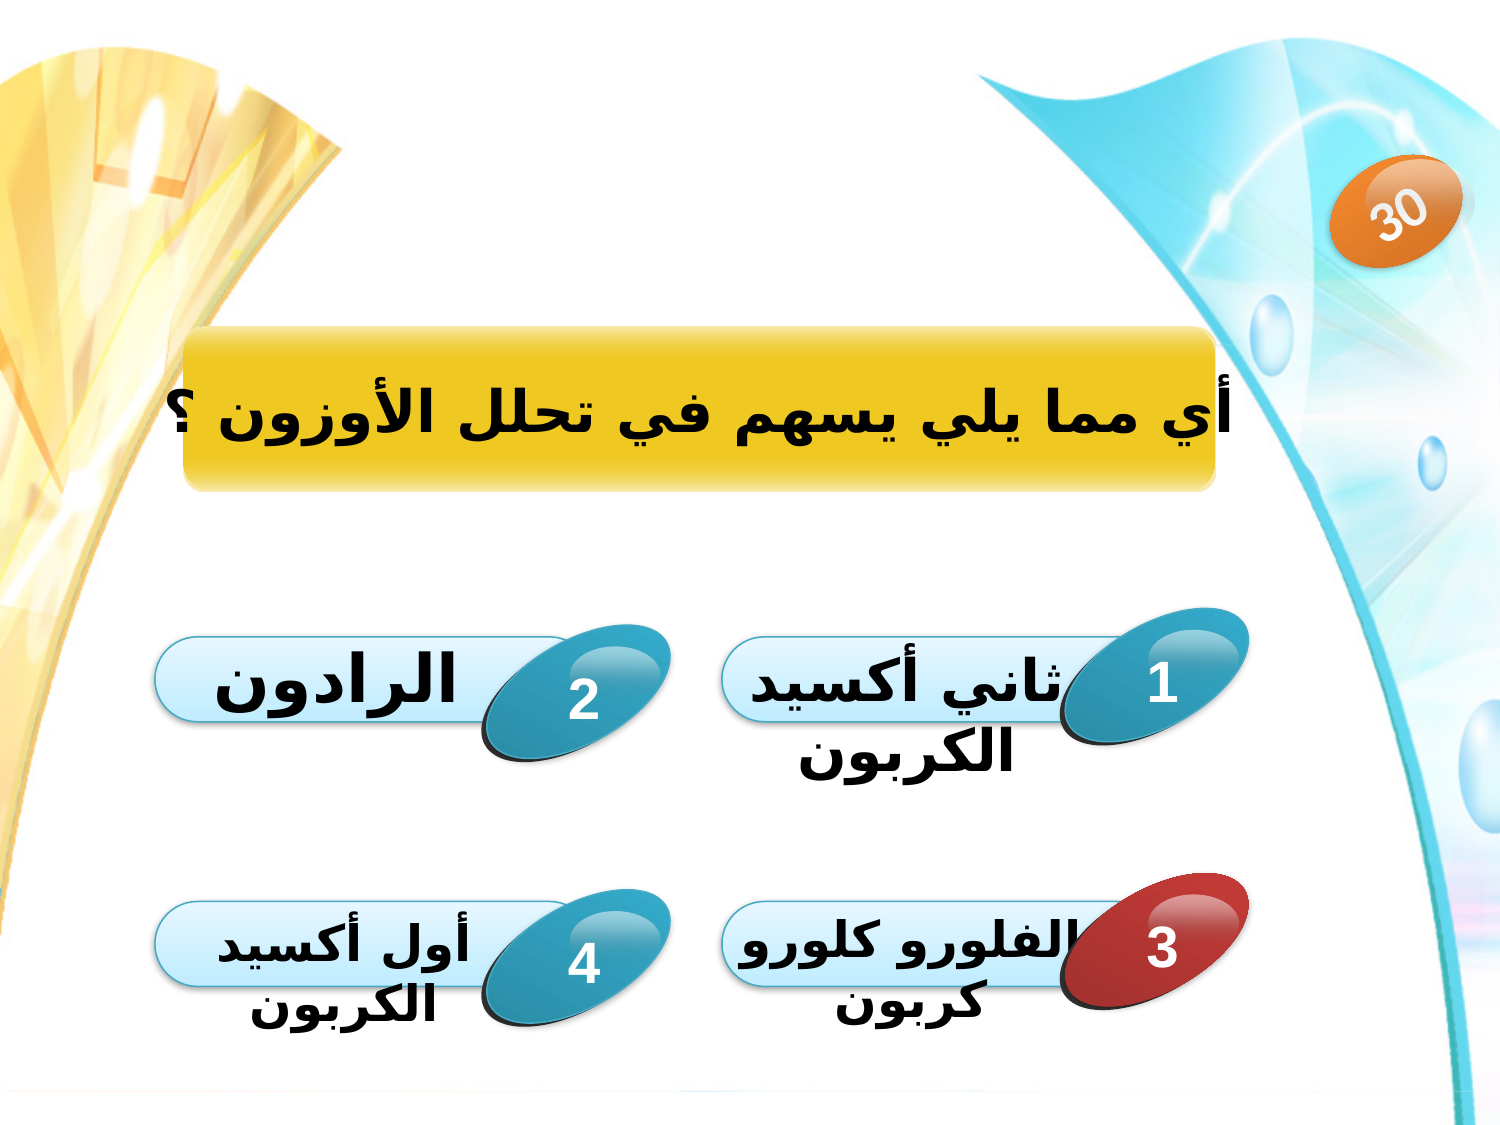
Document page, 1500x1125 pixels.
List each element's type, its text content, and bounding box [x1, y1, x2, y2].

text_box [691, 888, 1259, 995]
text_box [182, 325, 1216, 492]
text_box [721, 623, 1259, 731]
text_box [154, 628, 680, 747]
picture [0, 0, 1500, 1125]
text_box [135, 901, 680, 1012]
text_box 30 [1330, 178, 1418, 268]
